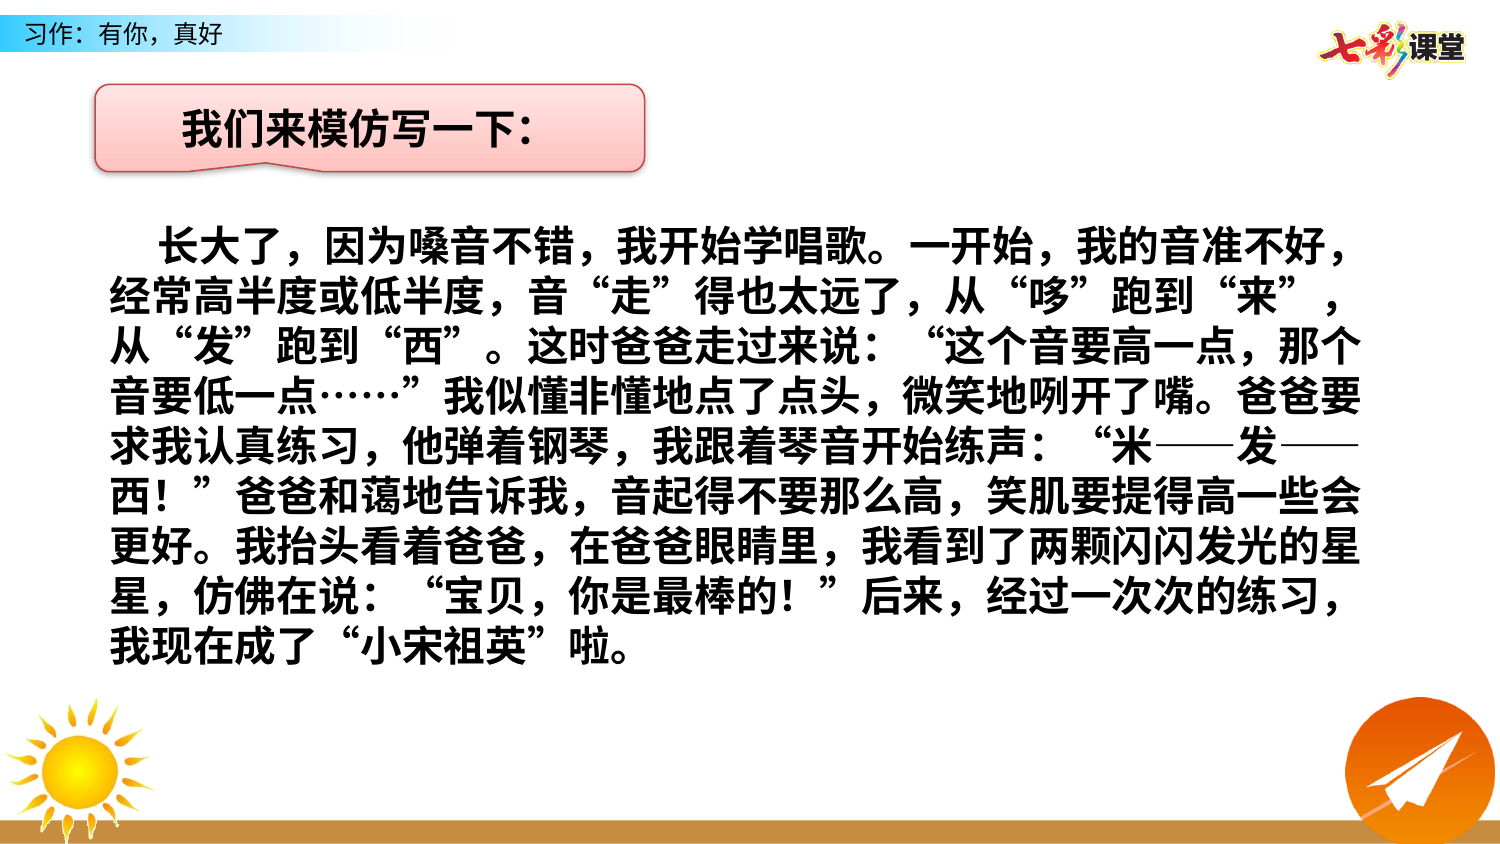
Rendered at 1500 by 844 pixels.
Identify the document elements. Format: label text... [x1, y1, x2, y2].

text_box 我们来模仿写一下： [94, 83, 646, 173]
text_box 长大了，因为嗓音不错，我开始学唱歌。一开始，我的音准不好，经常高半度或低半度，音“走”得也太远了，从“哆”跑到“来”，从“发”跑到“西”。这时爸爸走过来说：“这个音要高一点，那个音要低一点……”我似懂非懂地点了点头，微笑地咧开了嘴。爸爸要求我认真练习，他弹着钢琴，我跟着琴音开始练声：“米——发——西！”爸爸和蔼地告诉我，音起得不要那么高，笑肌要提得高一些会更好。我抬头看着爸爸，在爸爸眼睛里，我看到了两颗闪闪发光的星星，仿佛在说：“宝贝，你是最棒的！”后来，经过一次次的练习，我现在成了“小宋祖英”啦。 [95, 212, 1385, 678]
picture [5, 697, 155, 844]
picture [1316, 20, 1468, 80]
picture [1345, 697, 1495, 844]
